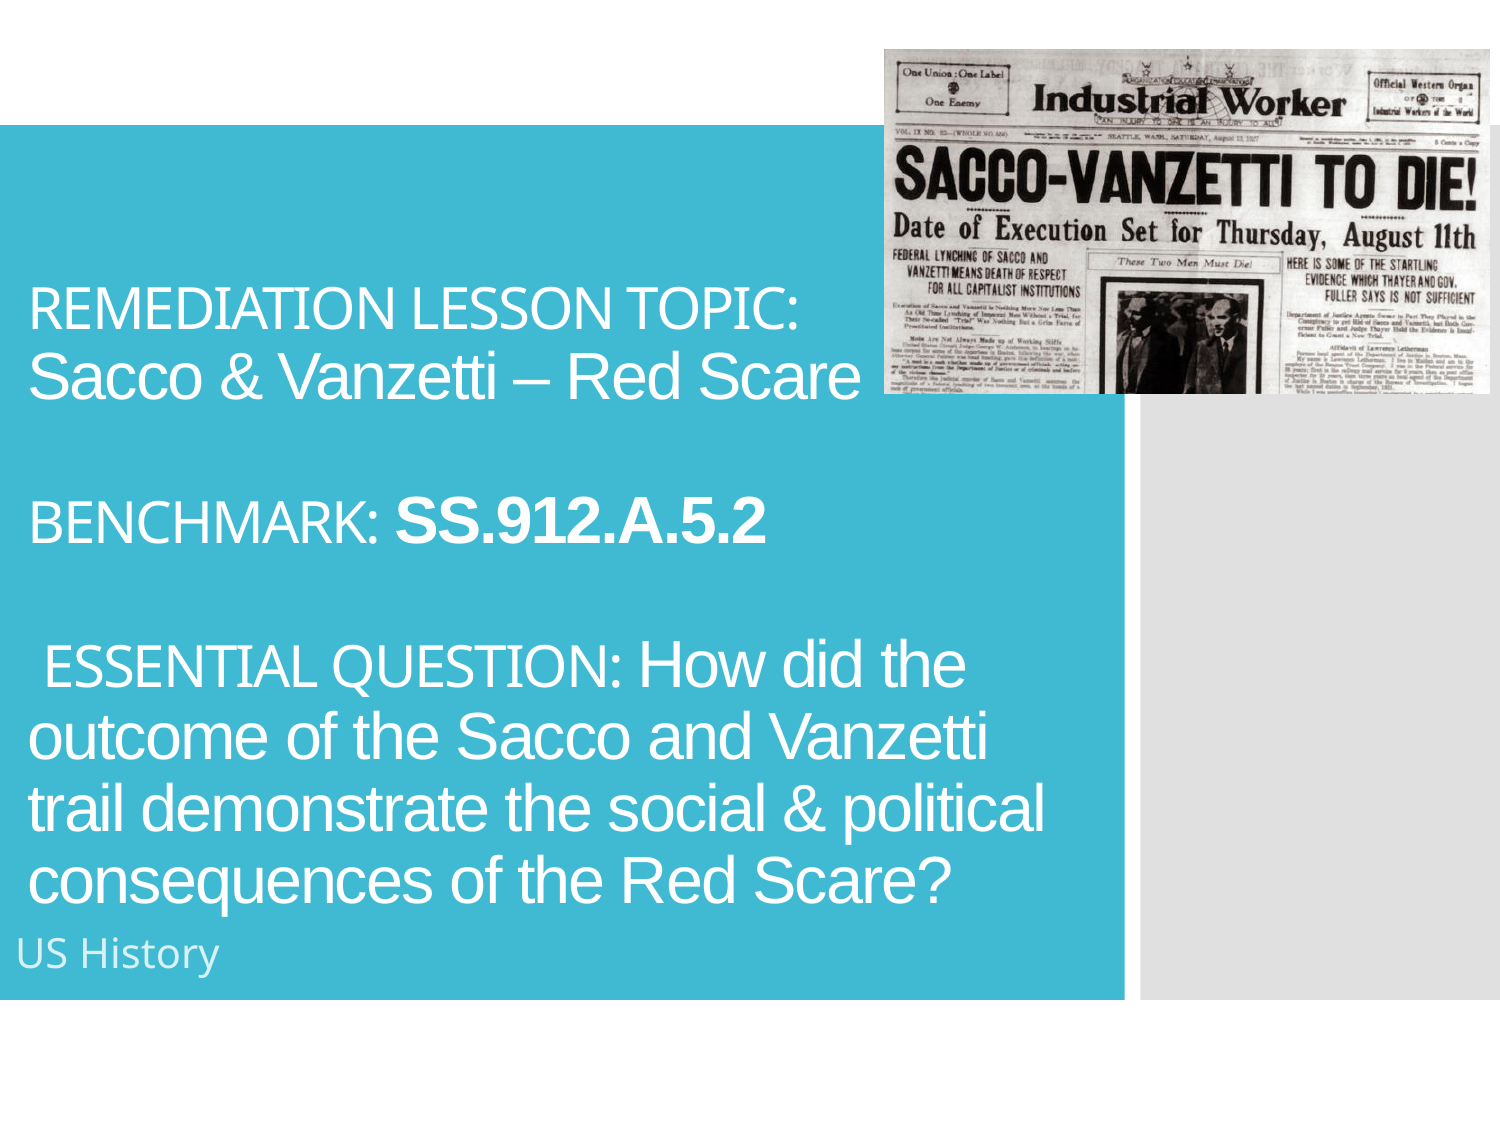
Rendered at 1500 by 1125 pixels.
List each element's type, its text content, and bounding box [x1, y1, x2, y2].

subtitle US History [0, 924, 900, 1004]
title REMEDIATION LESSON TOPIC: Sacco & Vanzetti – Red Scare BENCHMARK: SS.912.A.5.2 ESSENTIAL QUESTION: How did the outcome of the Sacco and Vanzetti trail demonstrate the social & political consequences of the Red Scare? [12, 275, 1100, 925]
picture [883, 49, 1490, 394]
